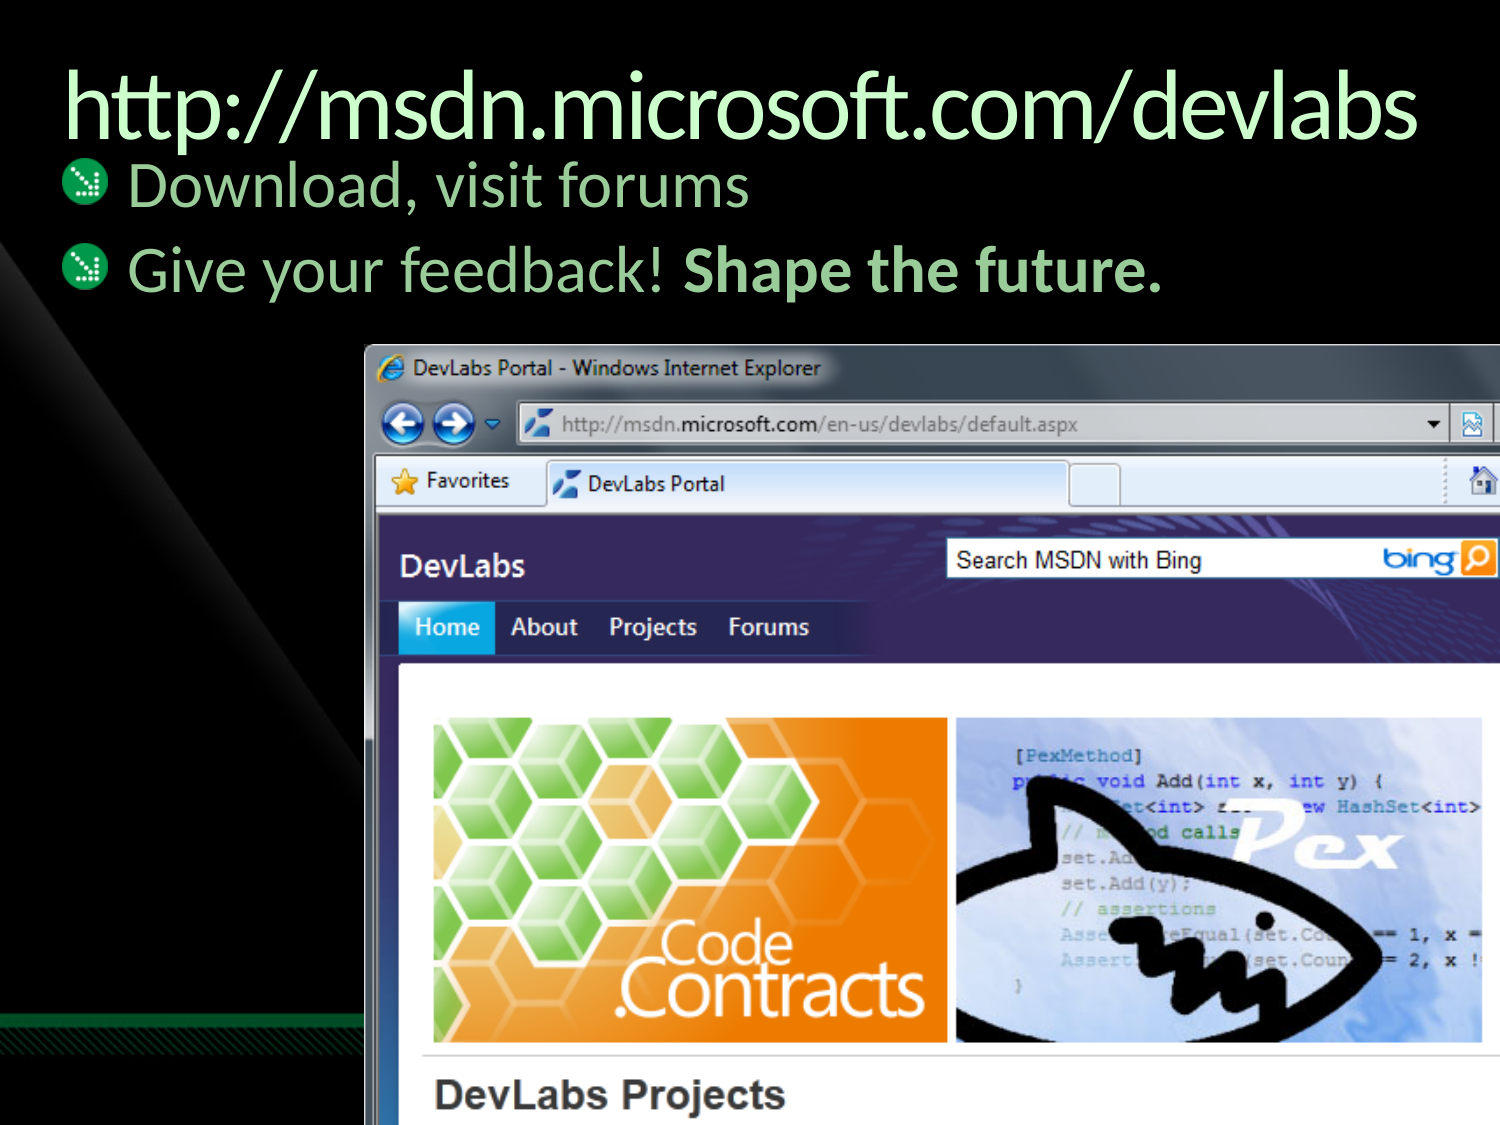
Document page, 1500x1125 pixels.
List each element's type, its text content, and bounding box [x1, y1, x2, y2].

title http://msdn.microsoft.com/devlabs [62, 53, 1438, 149]
list Download, visit forums Give your feedback! Shape the future. [62, 149, 1438, 312]
picture [0, 0, 1500, 1125]
